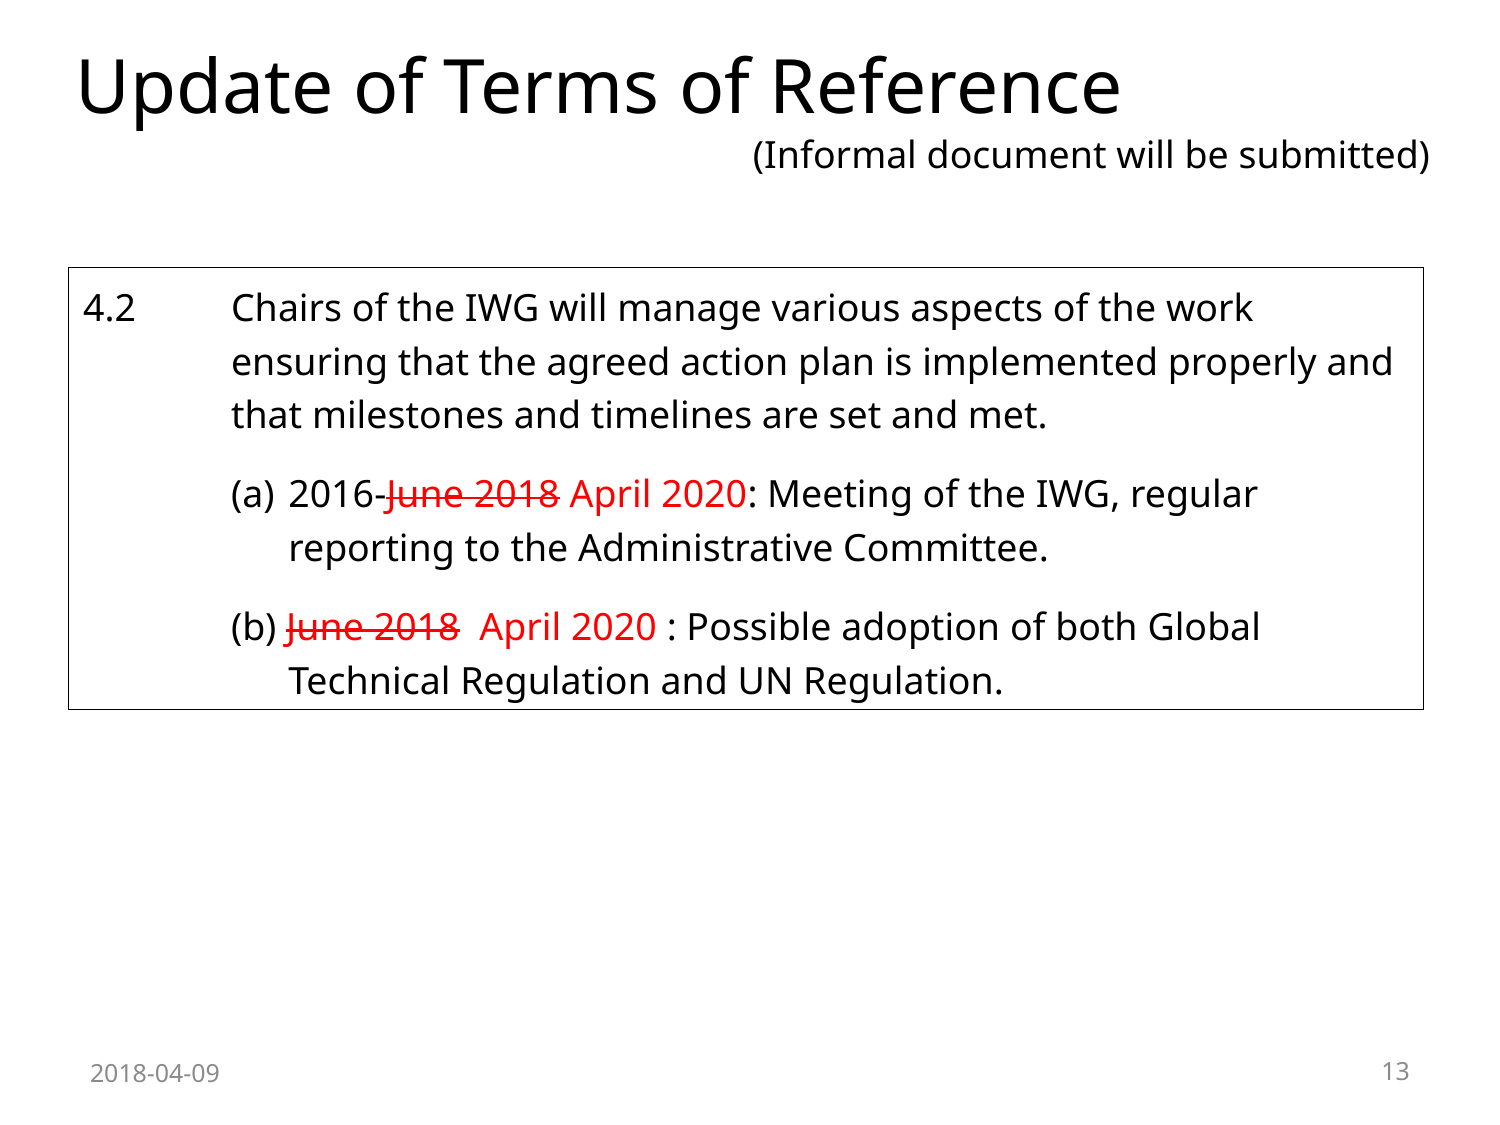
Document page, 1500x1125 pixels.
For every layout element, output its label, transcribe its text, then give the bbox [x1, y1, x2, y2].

text_box Update of Terms of Reference [60, 30, 1139, 136]
text_box (Informal document will be submitted) [738, 123, 1500, 184]
slide_number 13 [1074, 1042, 1425, 1103]
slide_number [75, 1042, 425, 1103]
text_box 4.2 Chairs of the IWG will manage various aspects of the work ensuring that the agreed action plan is implemented properly and that milestones and timelines are set and met. 2016-June 2018 April 2020: Meeting of the IWG, regular reporting to the Administrative Committee. (b) June 2018 April 2020 : Possible adoption of both Global Technical Regulation and UN Regulation. [68, 267, 1424, 710]
